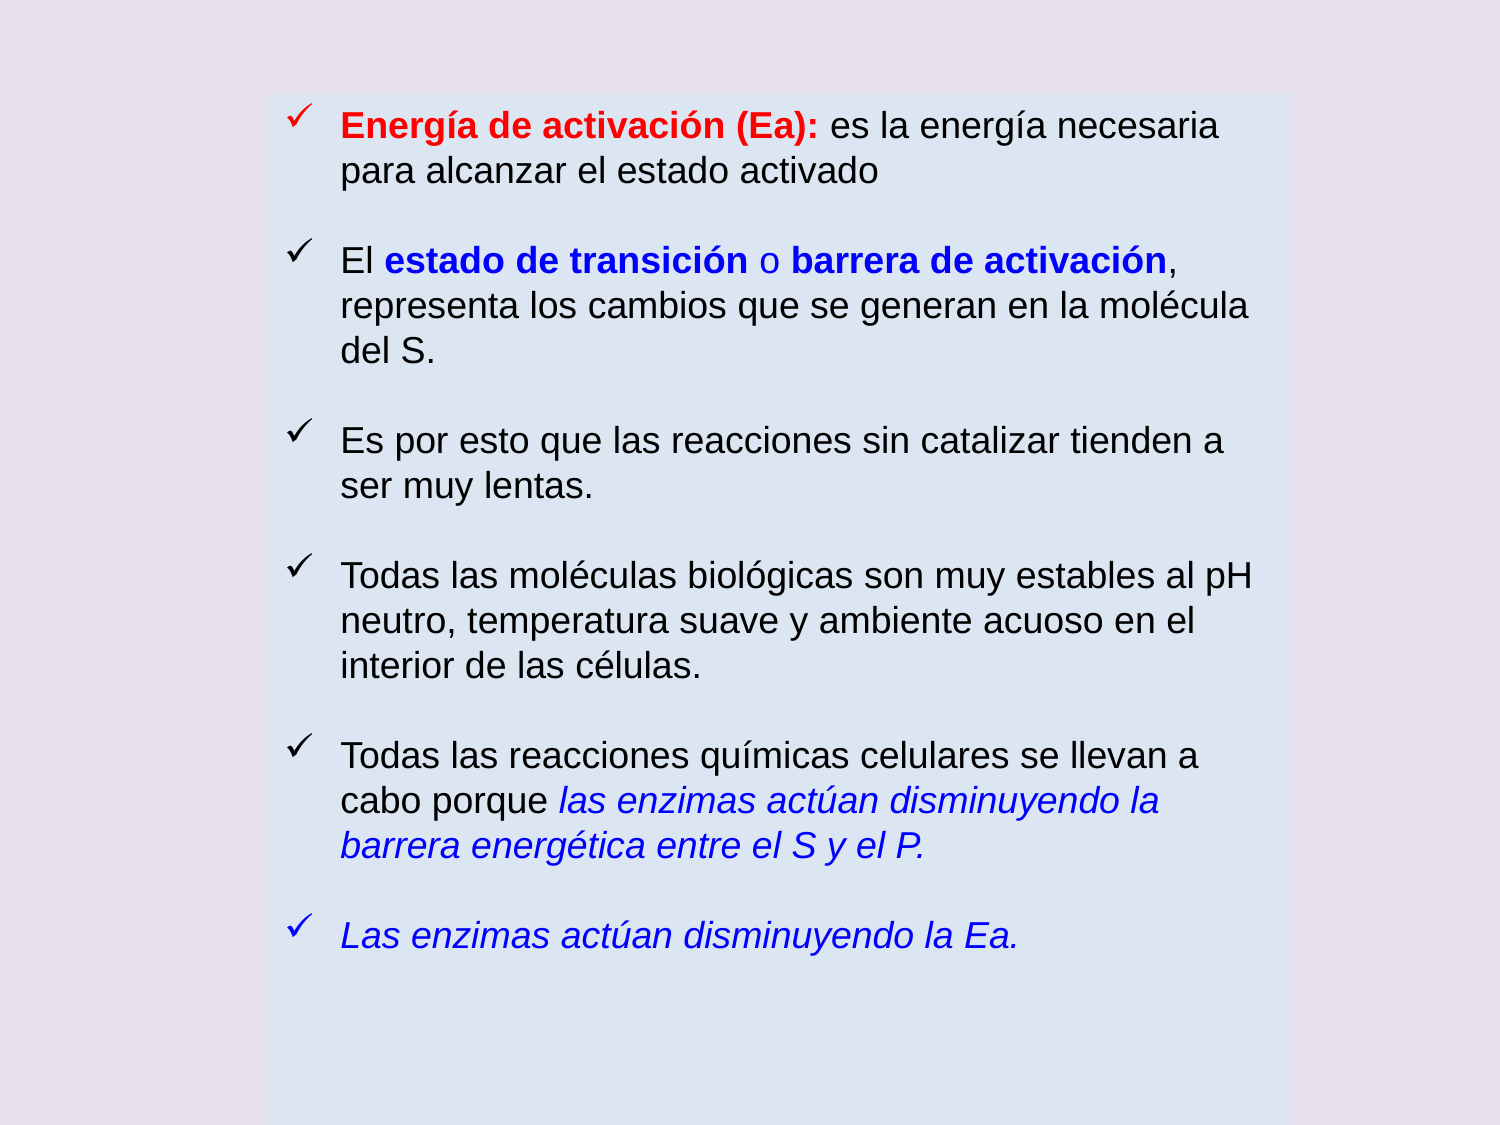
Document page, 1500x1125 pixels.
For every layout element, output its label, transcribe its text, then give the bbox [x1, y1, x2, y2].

text_box Energía de activación (Ea): es la energía necesaria para alcanzar el estado activado El estado de transición o barrera de activación, representa los cambios que se generan en la molécula del S. Es por esto que las reacciones sin catalizar tienden a ser muy lentas. Todas las moléculas biológicas son muy estables al pH neutro, temperatura suave y ambiente acuoso en el interior de las células. Todas las reacciones químicas celulares se llevan a cabo porque las enzimas actúan disminuyendo la barrera energética entre el S y el P. Las enzimas actúan disminuyendo la Ea. [269, 93, 1289, 1125]
